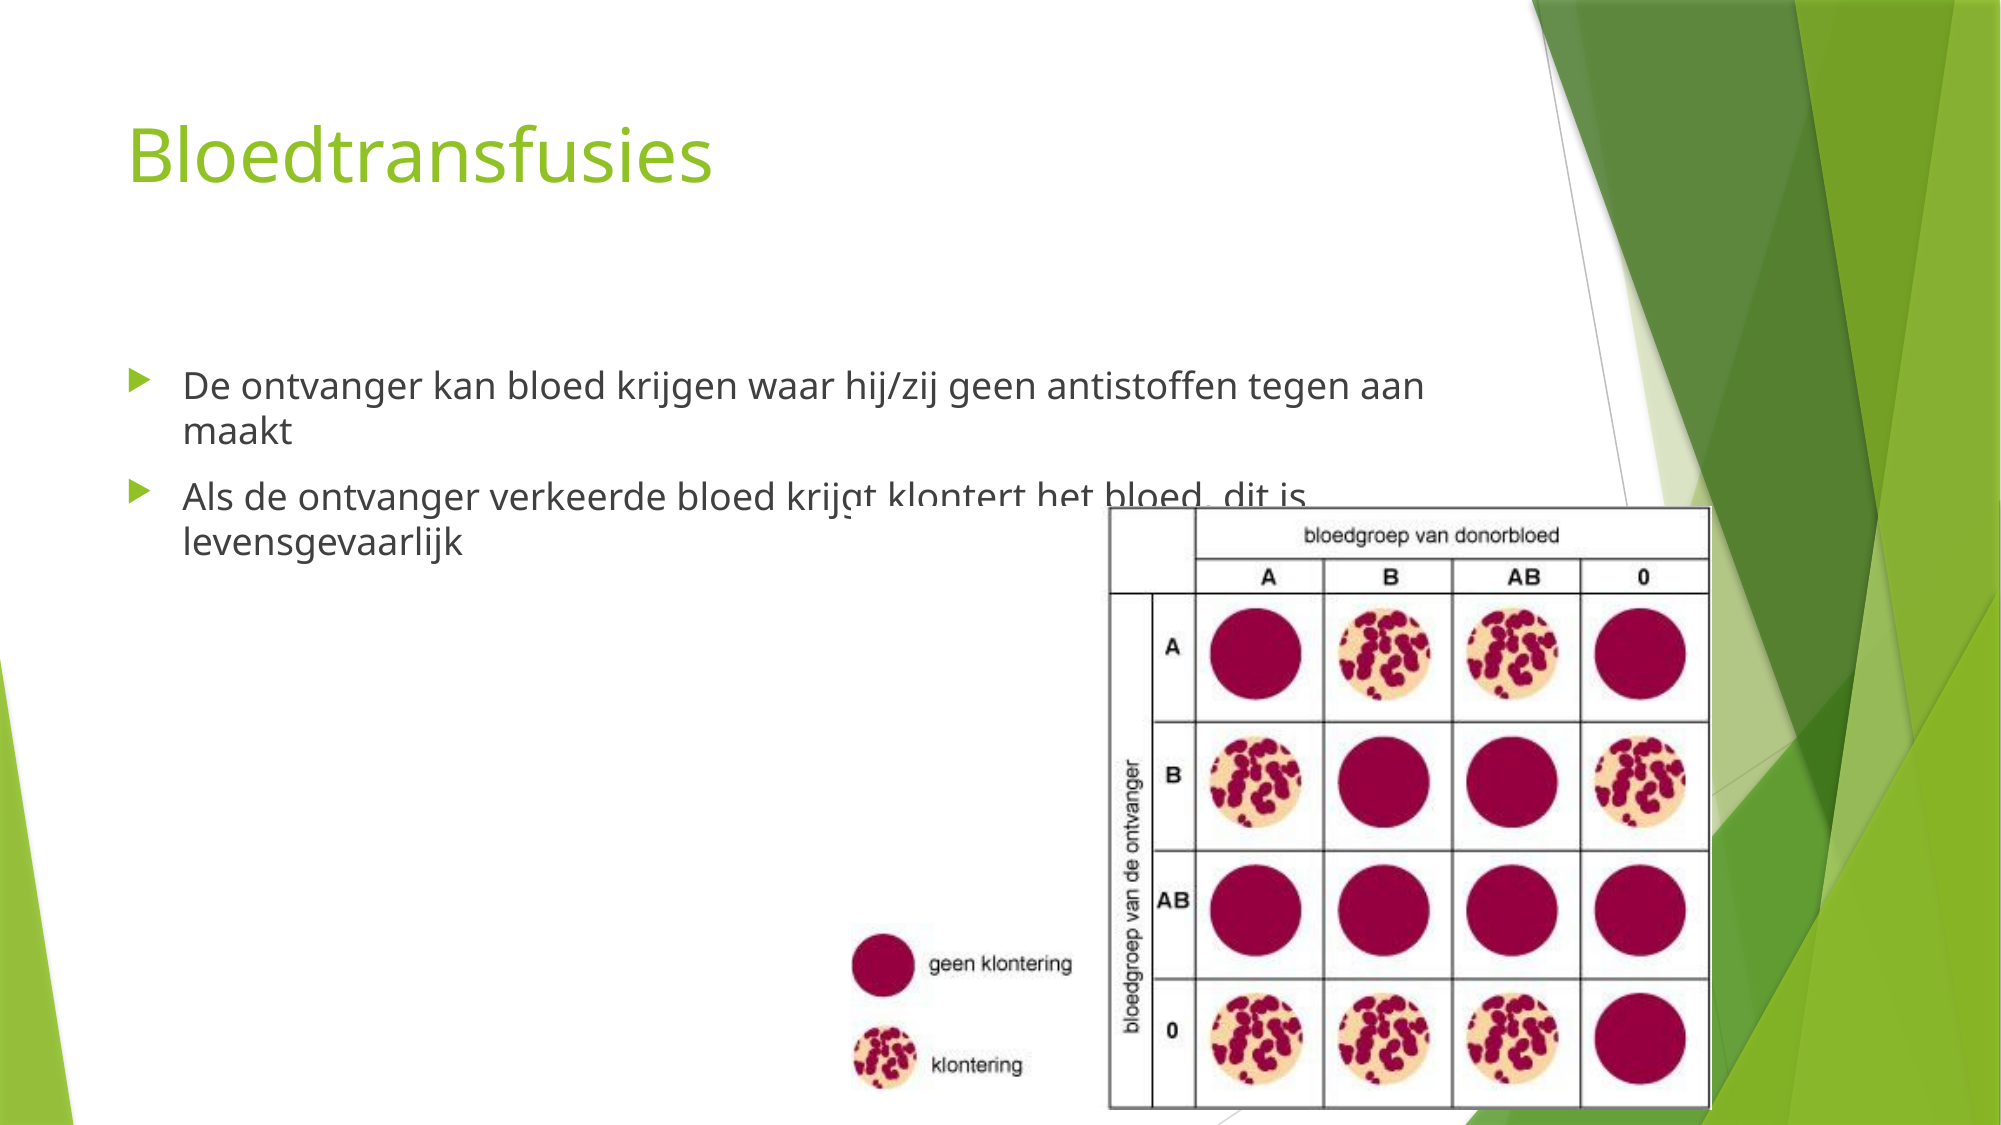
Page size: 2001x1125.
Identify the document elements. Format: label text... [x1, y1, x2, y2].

picture [850, 506, 1713, 1111]
title Bloedtransfusies [111, 99, 1522, 317]
list De ontvanger kan bloed krijgen waar hij/zij geen antistoffen tegen aan maakt Als de ontvanger verkeerde bloed krijgt klontert het bloed, dit is levensgevaarlijk [111, 354, 1522, 992]
